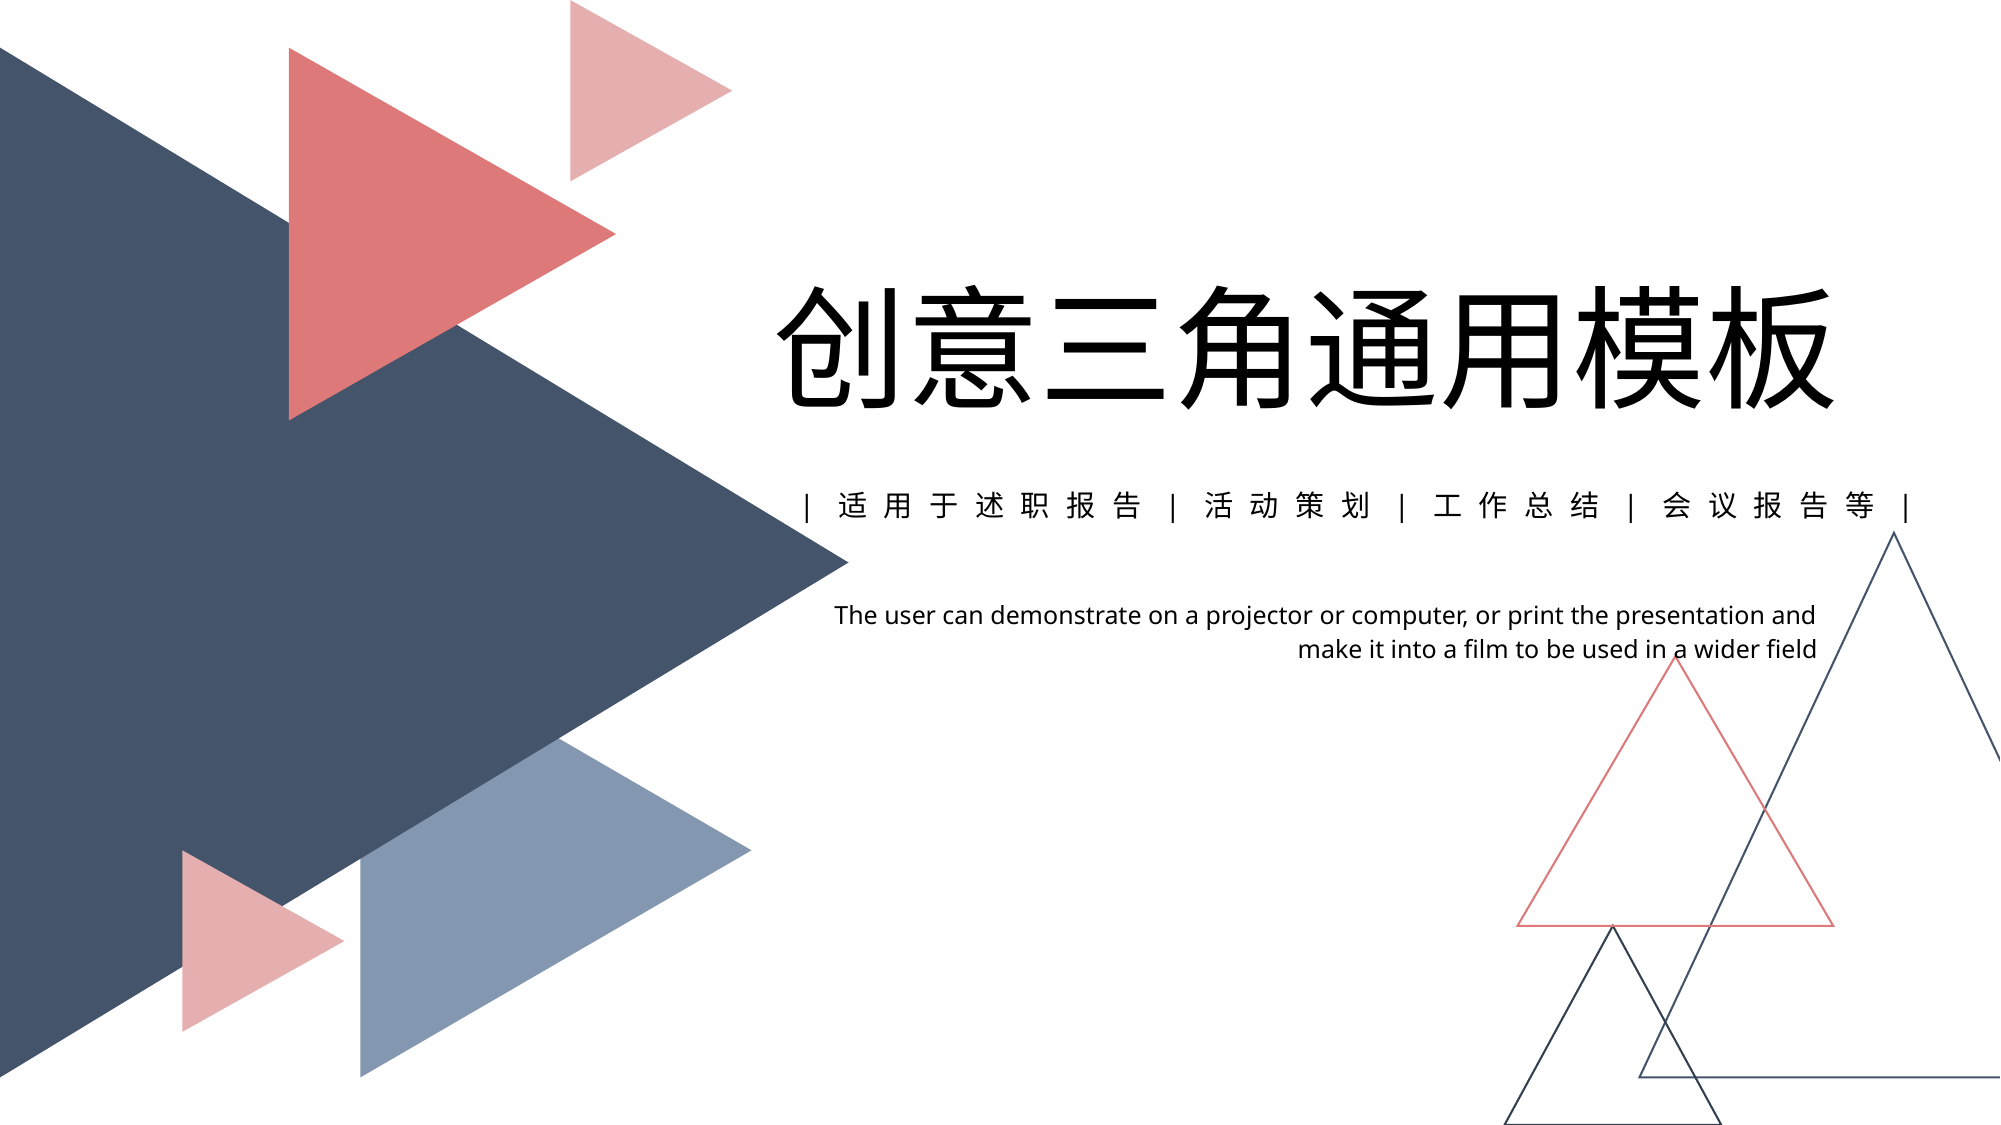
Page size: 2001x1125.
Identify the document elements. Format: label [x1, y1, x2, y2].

text_box [0, 0, 2000, 1125]
